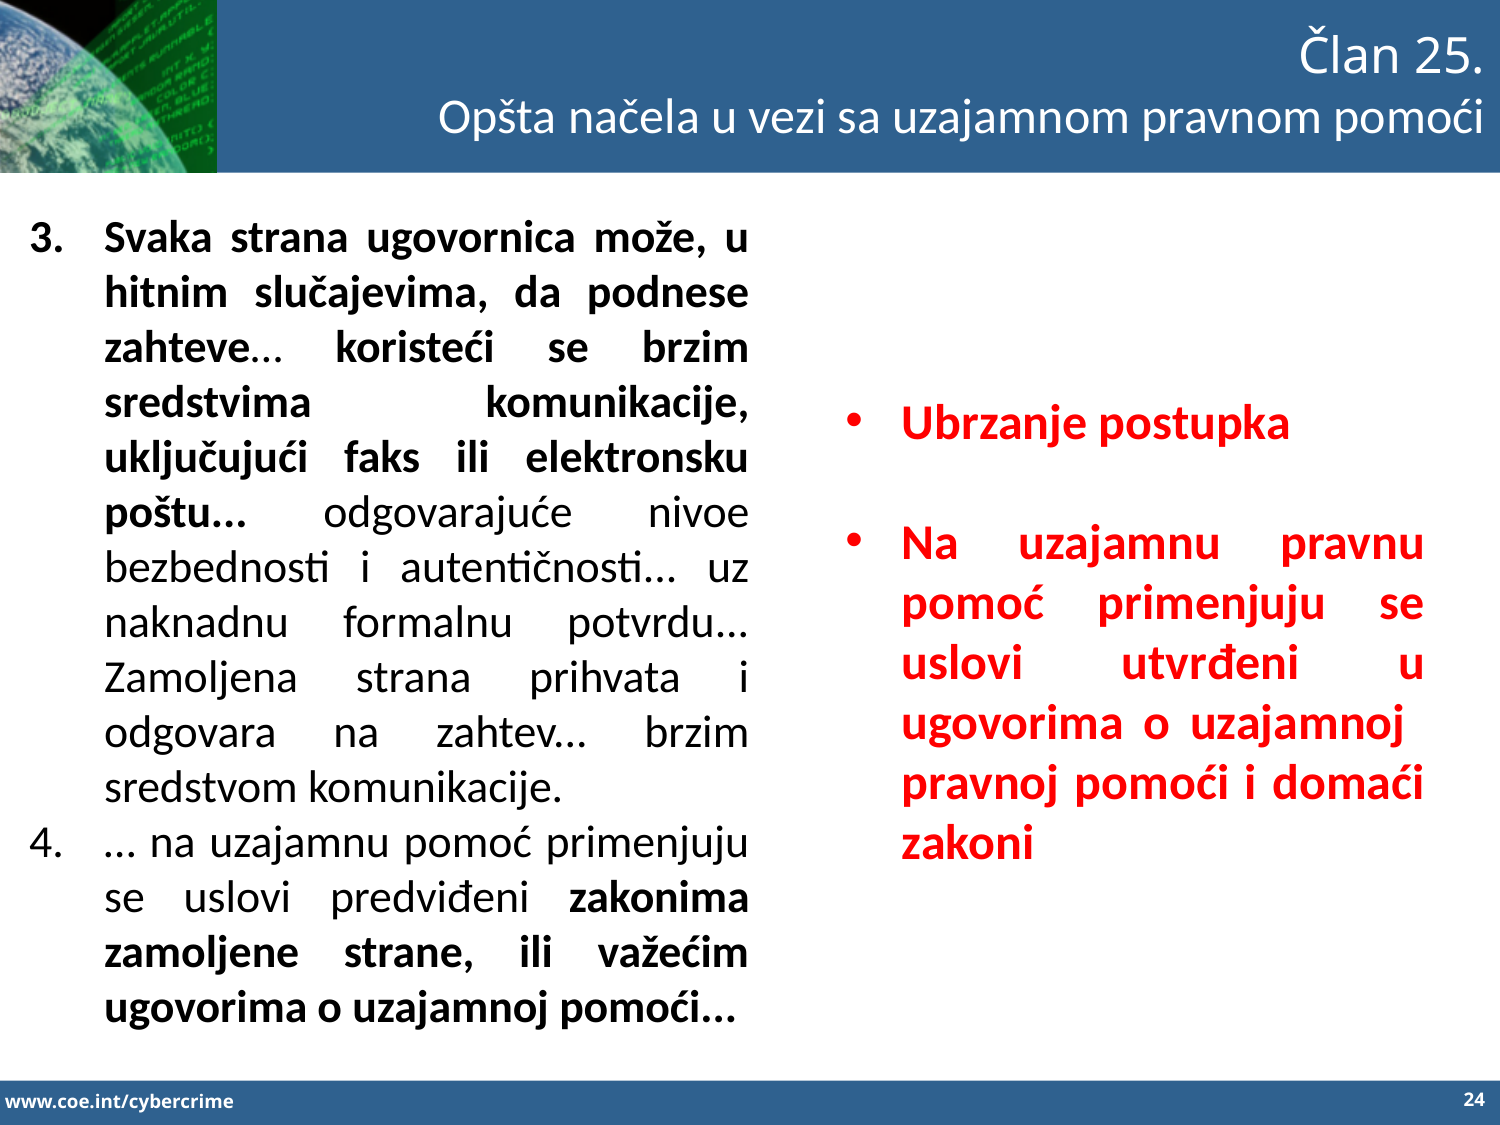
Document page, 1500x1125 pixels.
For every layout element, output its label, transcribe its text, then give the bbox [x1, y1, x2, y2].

text_box Svaka strana ugovornica može, u hitnim slučajevima, da podnese zahteve… koristeći se brzim sredstvima komunikacije, uključujući faks ili elektronsku poštu... odgovarajuće nivoe bezbednosti i autentičnosti... uz naknadnu formalnu potvrdu... Zamoljena strana prihvata i odgovara na zahtev... brzim sredstvom komunikacije. … na uzajamnu pomoć primenjuju se uslovi predviđeni zakonima zamoljene strane, ili važećim ugovorima o uzajamnoj pomoći... [14, 199, 765, 1039]
slide_number 24 [1149, 1079, 1500, 1125]
picture [0, 1, 217, 173]
text_box Ubrzanje postupka Na uzajamnu pravnu pomoć primenjuju se uslovi utvrđeni u ugovorima o uzajamnoj pravnoj pomoći i domaći zakoni [830, 381, 1440, 877]
text_box Član 25. Opšta načela u vezi sa uzajamnom pravnom pomoći [252, 13, 1500, 166]
